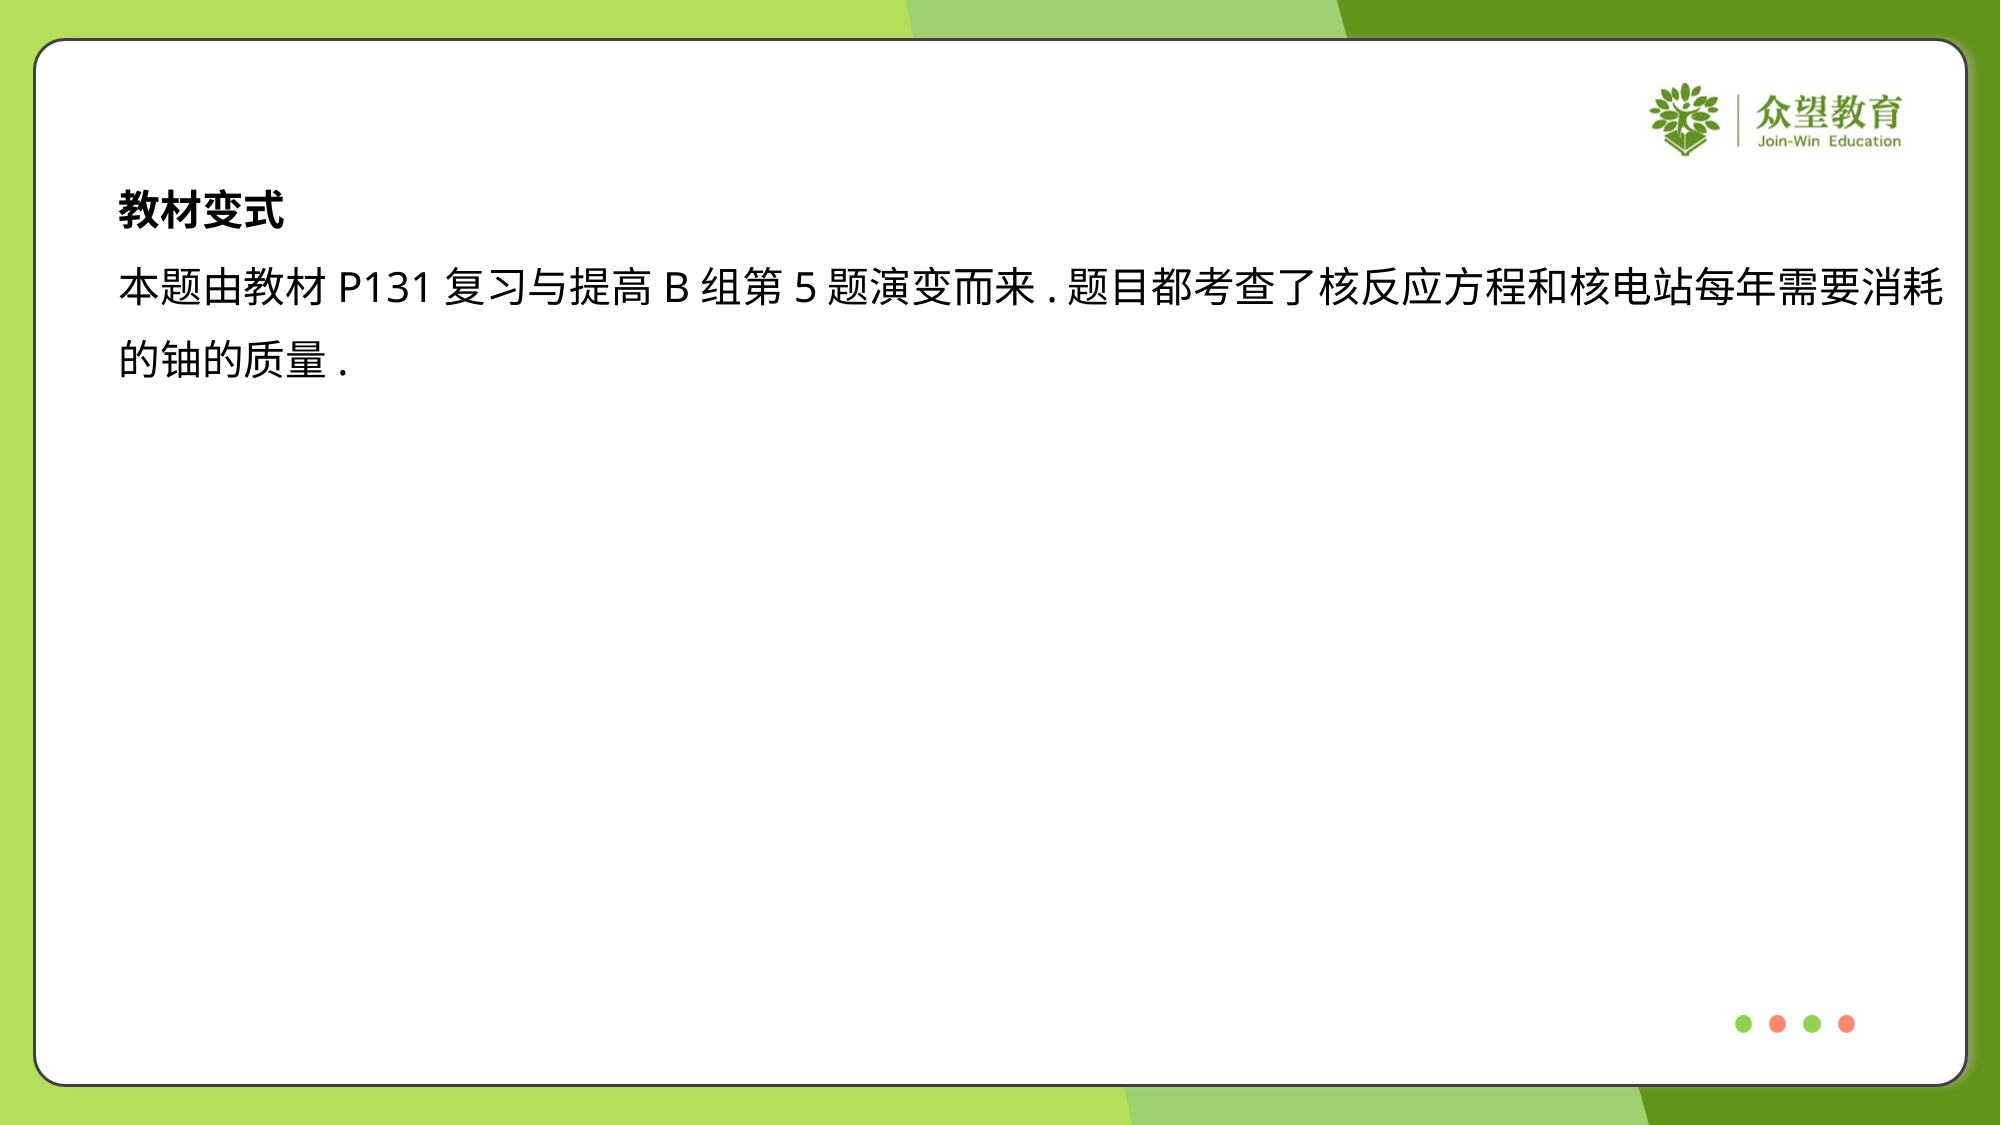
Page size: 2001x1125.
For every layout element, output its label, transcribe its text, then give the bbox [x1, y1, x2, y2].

text_box 教材变式 本题由教材P131复习与提高B组第5题演变而来.题目都考查了核反应方程和核电站每年需要消耗 的铀的质量. [118, 158, 1883, 377]
picture [0, 0, 2000, 1125]
